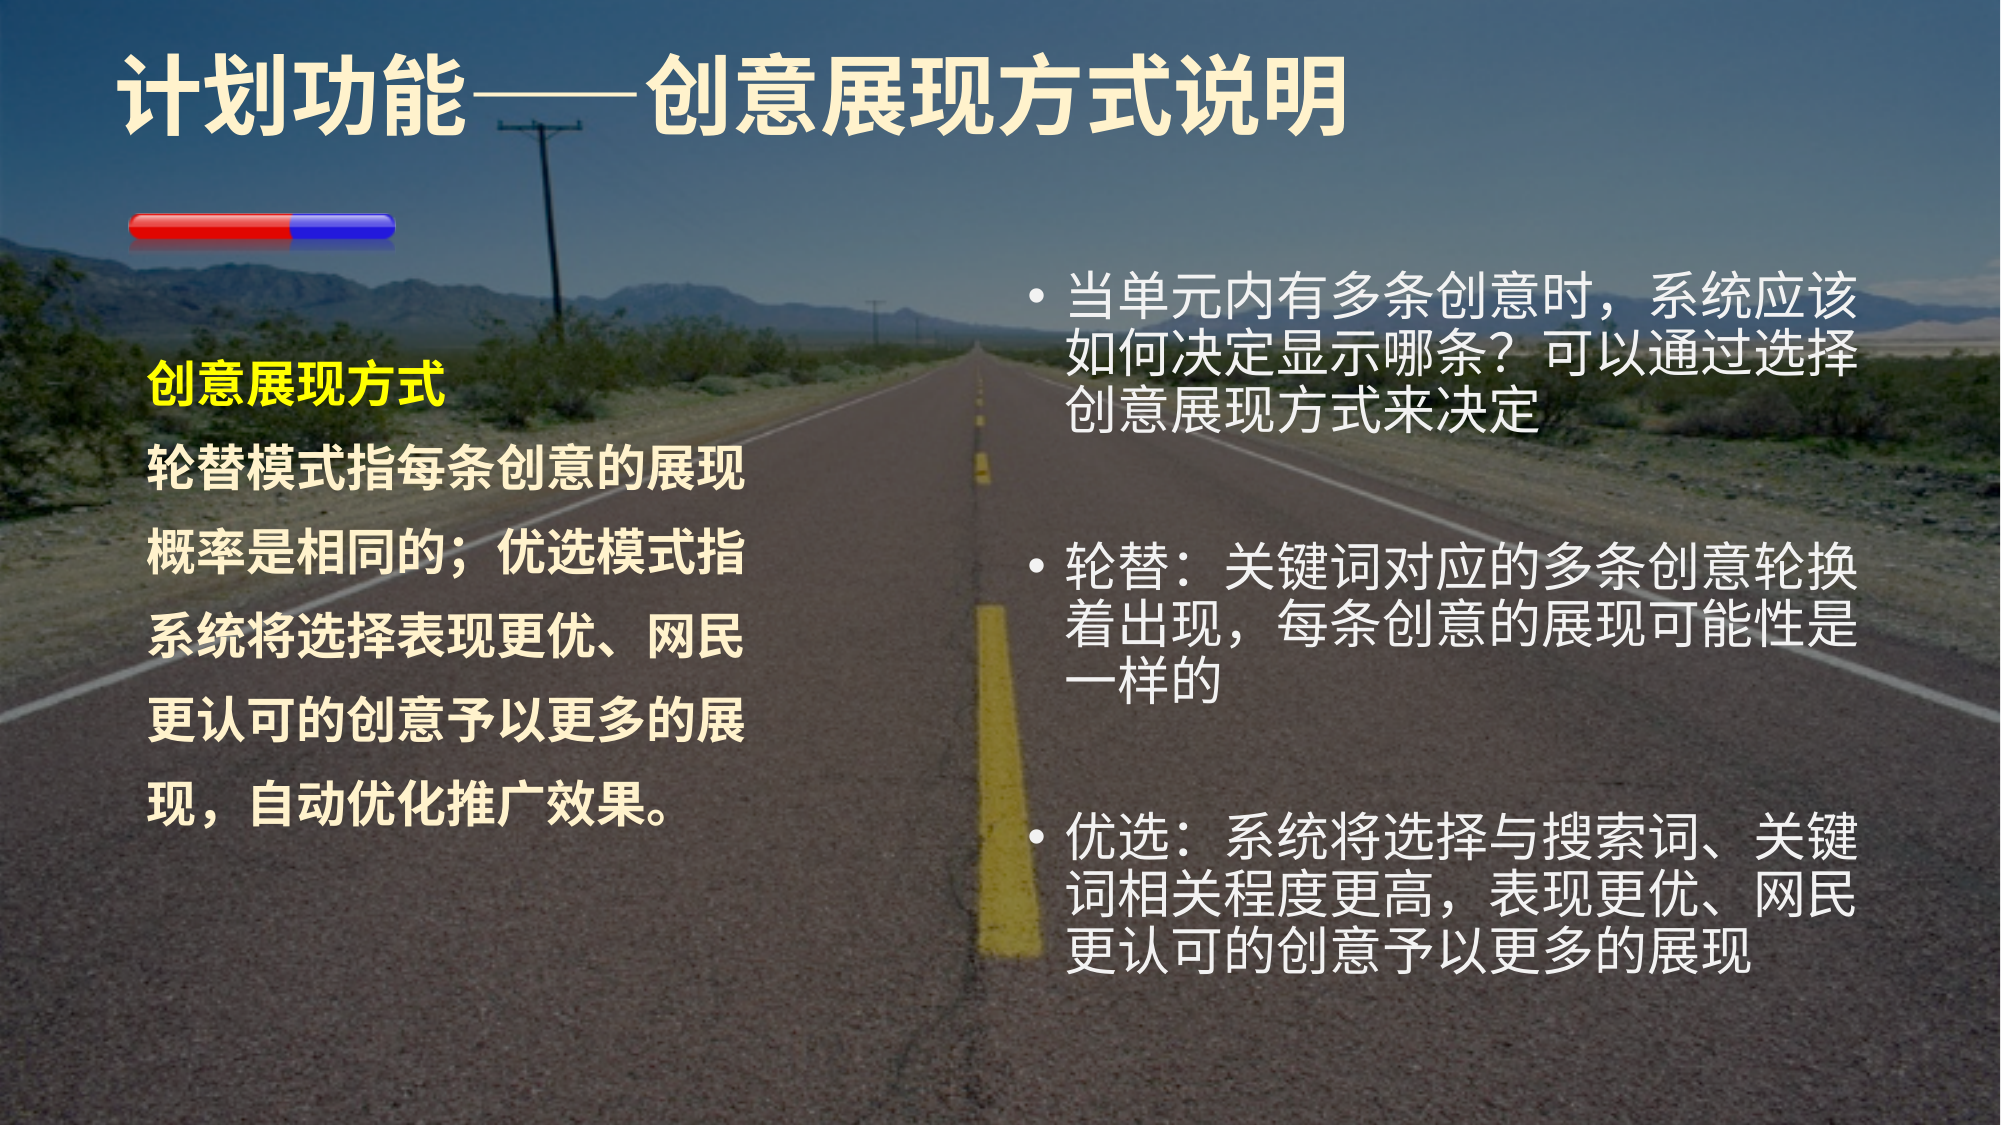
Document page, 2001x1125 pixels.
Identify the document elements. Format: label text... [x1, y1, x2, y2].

picture [0, 0, 2001, 1125]
title 计划功能——创意展现方式说明 [99, 45, 1521, 203]
list 当单元内有多条创意时，系统应该如何决定显示哪条？可以通过选择创意展现方式来决定 轮替：关键词对应的多条创意轮换着出现，每条创意的展现可能性是一样的 优选：系统将选择与搜索词、关键词相关程度更高，表现更优、网民更认可的创意予以更多的展现 [1012, 262, 1900, 1005]
text_box 创意展现方式 轮替模式指每条创意的展现概率是相同的；优选模式指系统将选择表现更优、网民更认可的创意予以更多的展现，自动优化推广效果。 [131, 320, 806, 840]
